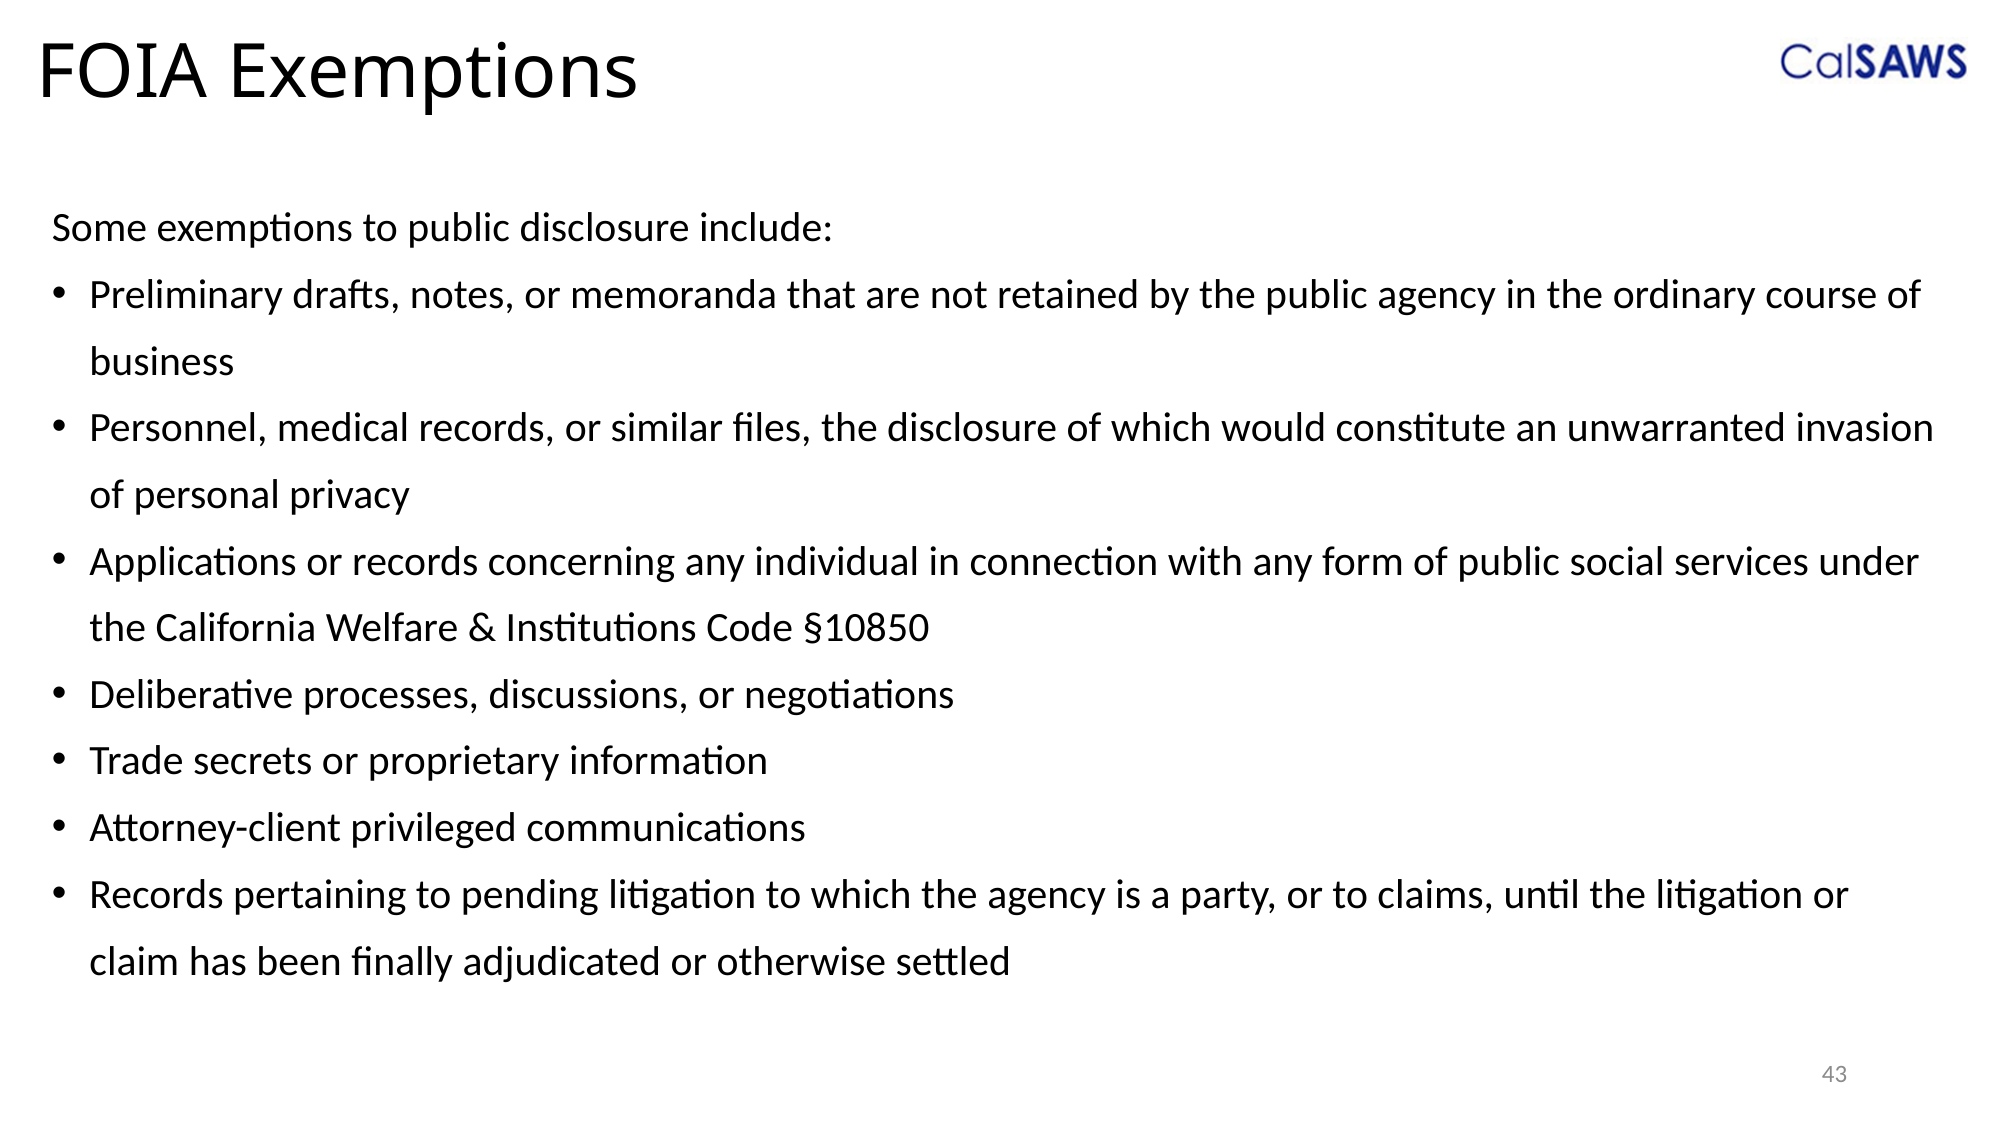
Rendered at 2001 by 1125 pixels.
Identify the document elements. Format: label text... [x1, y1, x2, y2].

slide_number 43 [1412, 1042, 1863, 1103]
text_box Some exemptions to public disclosure include: Preliminary drafts, notes, or memoranda that are not retained by the public agency in the ordinary course of business Personnel, medical records, or similar files, the disclosure of which would constitute an unwarranted invasion of personal privacy Applications or records concerning any individual in connection with any form of public social services under the California Welfare & Institutions Code §10850 Deliberative processes, discussions, or negotiations Trade secrets or proprietary information Attorney-client privileged communications Records pertaining to pending litigation to which the agency is a party, or to claims, until the litigation or claim has been finally adjudicated or otherwise settled [36, 175, 1963, 990]
title FOIA Exemptions [21, 25, 1747, 211]
picture [1780, 37, 1968, 84]
